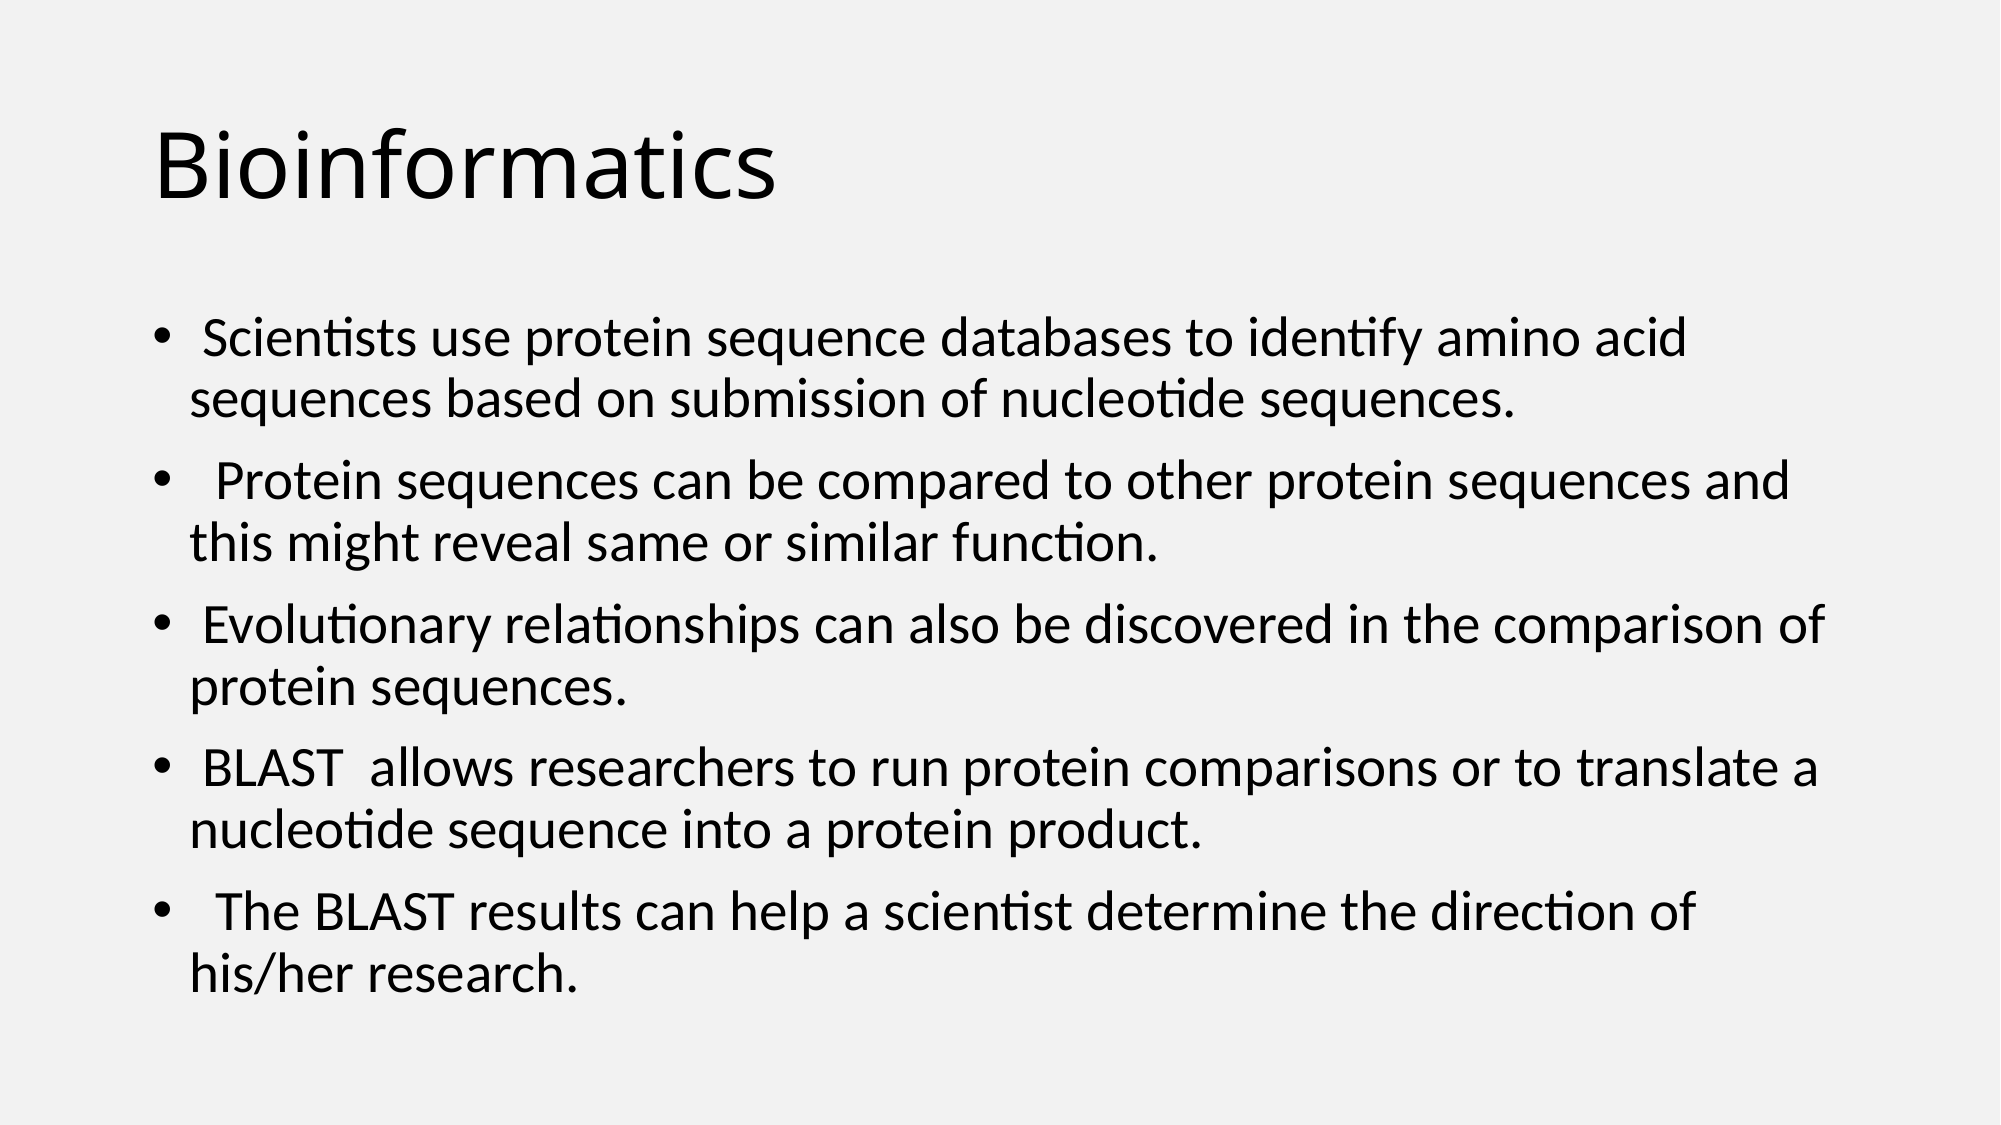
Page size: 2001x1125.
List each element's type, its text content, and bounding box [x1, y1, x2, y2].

title Bioinformatics [137, 59, 1863, 278]
list Scientists use protein sequence databases to identify amino acid sequences based on submission of nucleotide sequences. Protein sequences can be compared to other protein sequences and this might reveal same or similar function. Evolutionary relationships can also be discovered in the comparison of protein sequences. BLAST allows researchers to run protein comparisons or to translate a nucleotide sequence into a protein product. The BLAST results can help a scientist determine the direction of his/her research. [137, 299, 1863, 1014]
